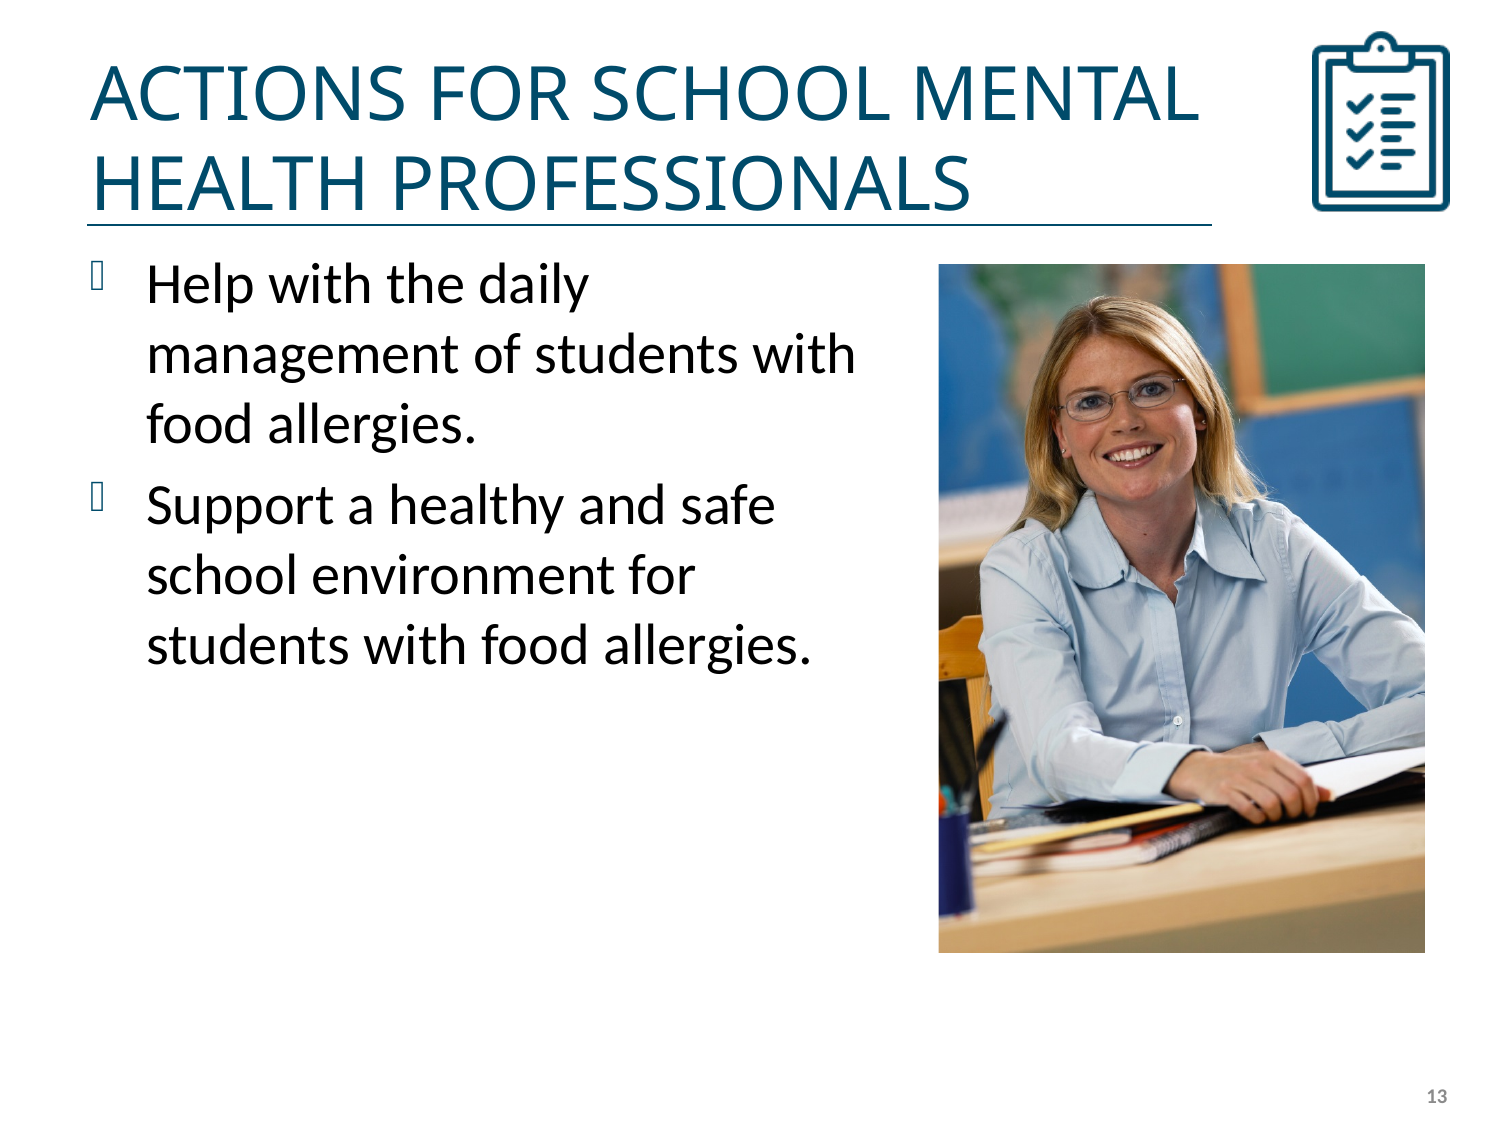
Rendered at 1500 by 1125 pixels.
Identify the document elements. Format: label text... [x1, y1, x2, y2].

picture [1319, 52, 1443, 204]
picture [1333, 66, 1429, 191]
picture [938, 264, 1426, 953]
title Actions for School Mental Health Professionals [75, 50, 1314, 221]
slide_number 13 [1112, 1077, 1463, 1113]
picture [1311, 201, 1451, 213]
picture [1311, 30, 1451, 55]
list Help with the daily management of students with food allergies. Support a healthy and safe school environment for students with food allergies. [75, 237, 875, 980]
picture [1354, 38, 1408, 66]
